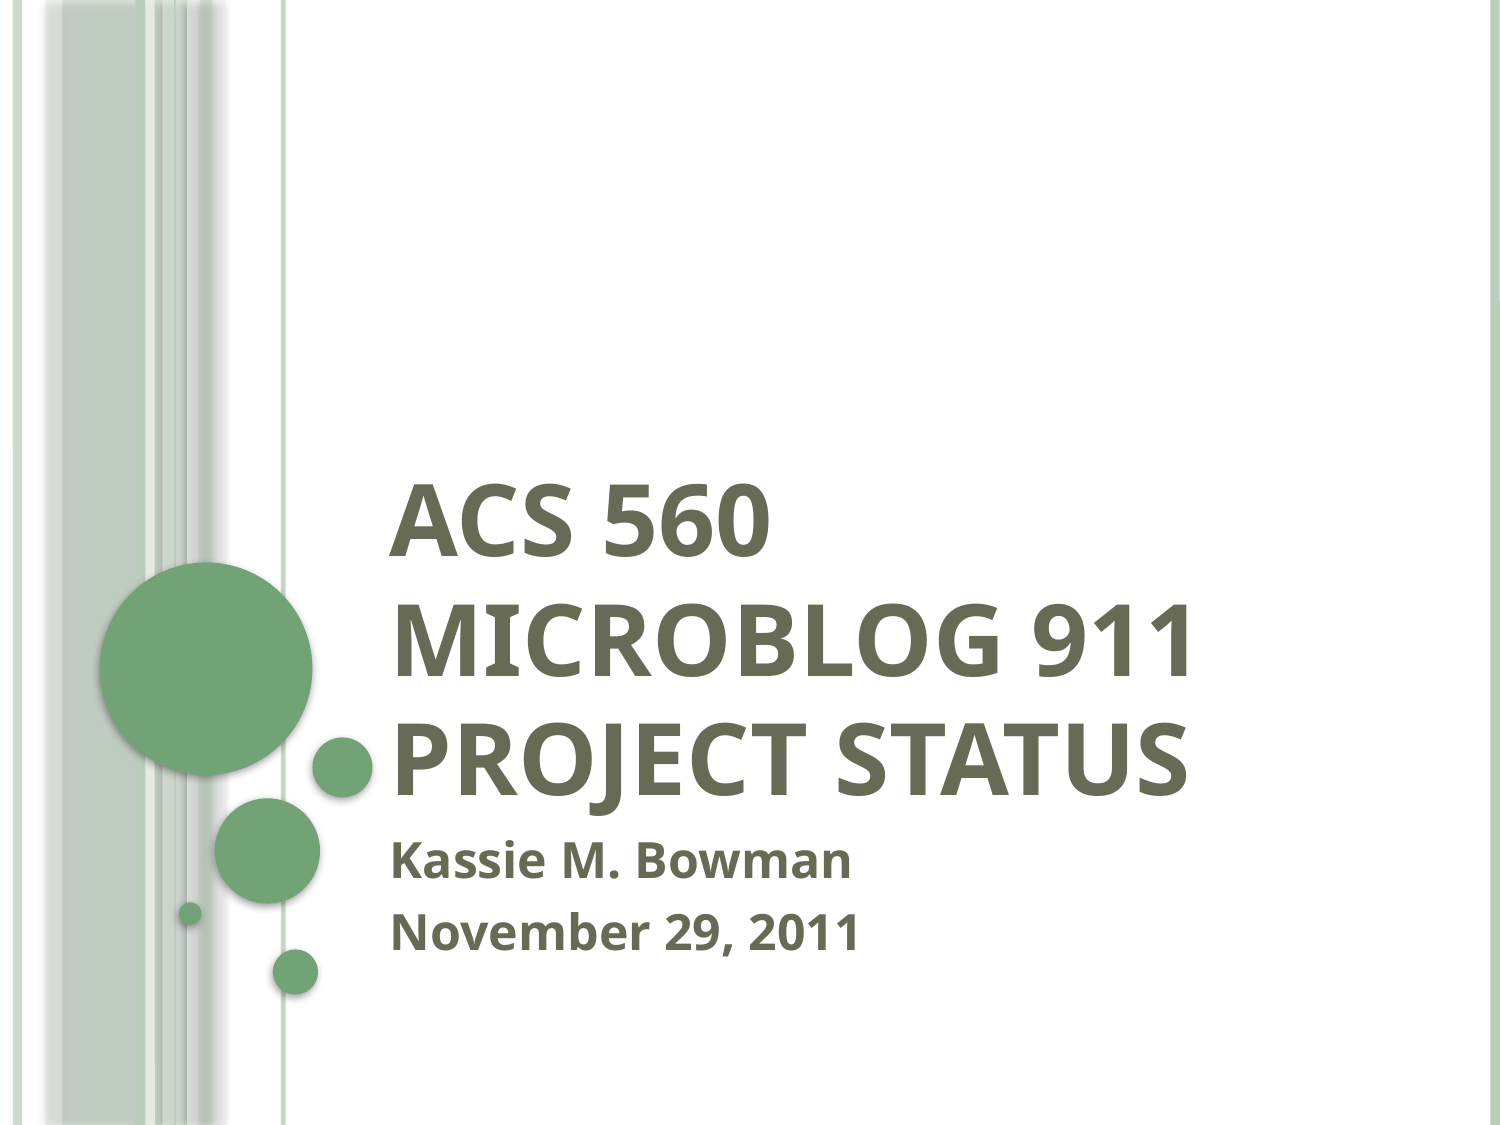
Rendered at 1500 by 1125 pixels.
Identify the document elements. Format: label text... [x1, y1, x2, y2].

title ACS 560 Microblog 911 Project Status [375, 462, 1388, 820]
subtitle Kassie M. Bowman November 29, 2011 [375, 820, 1388, 1046]
